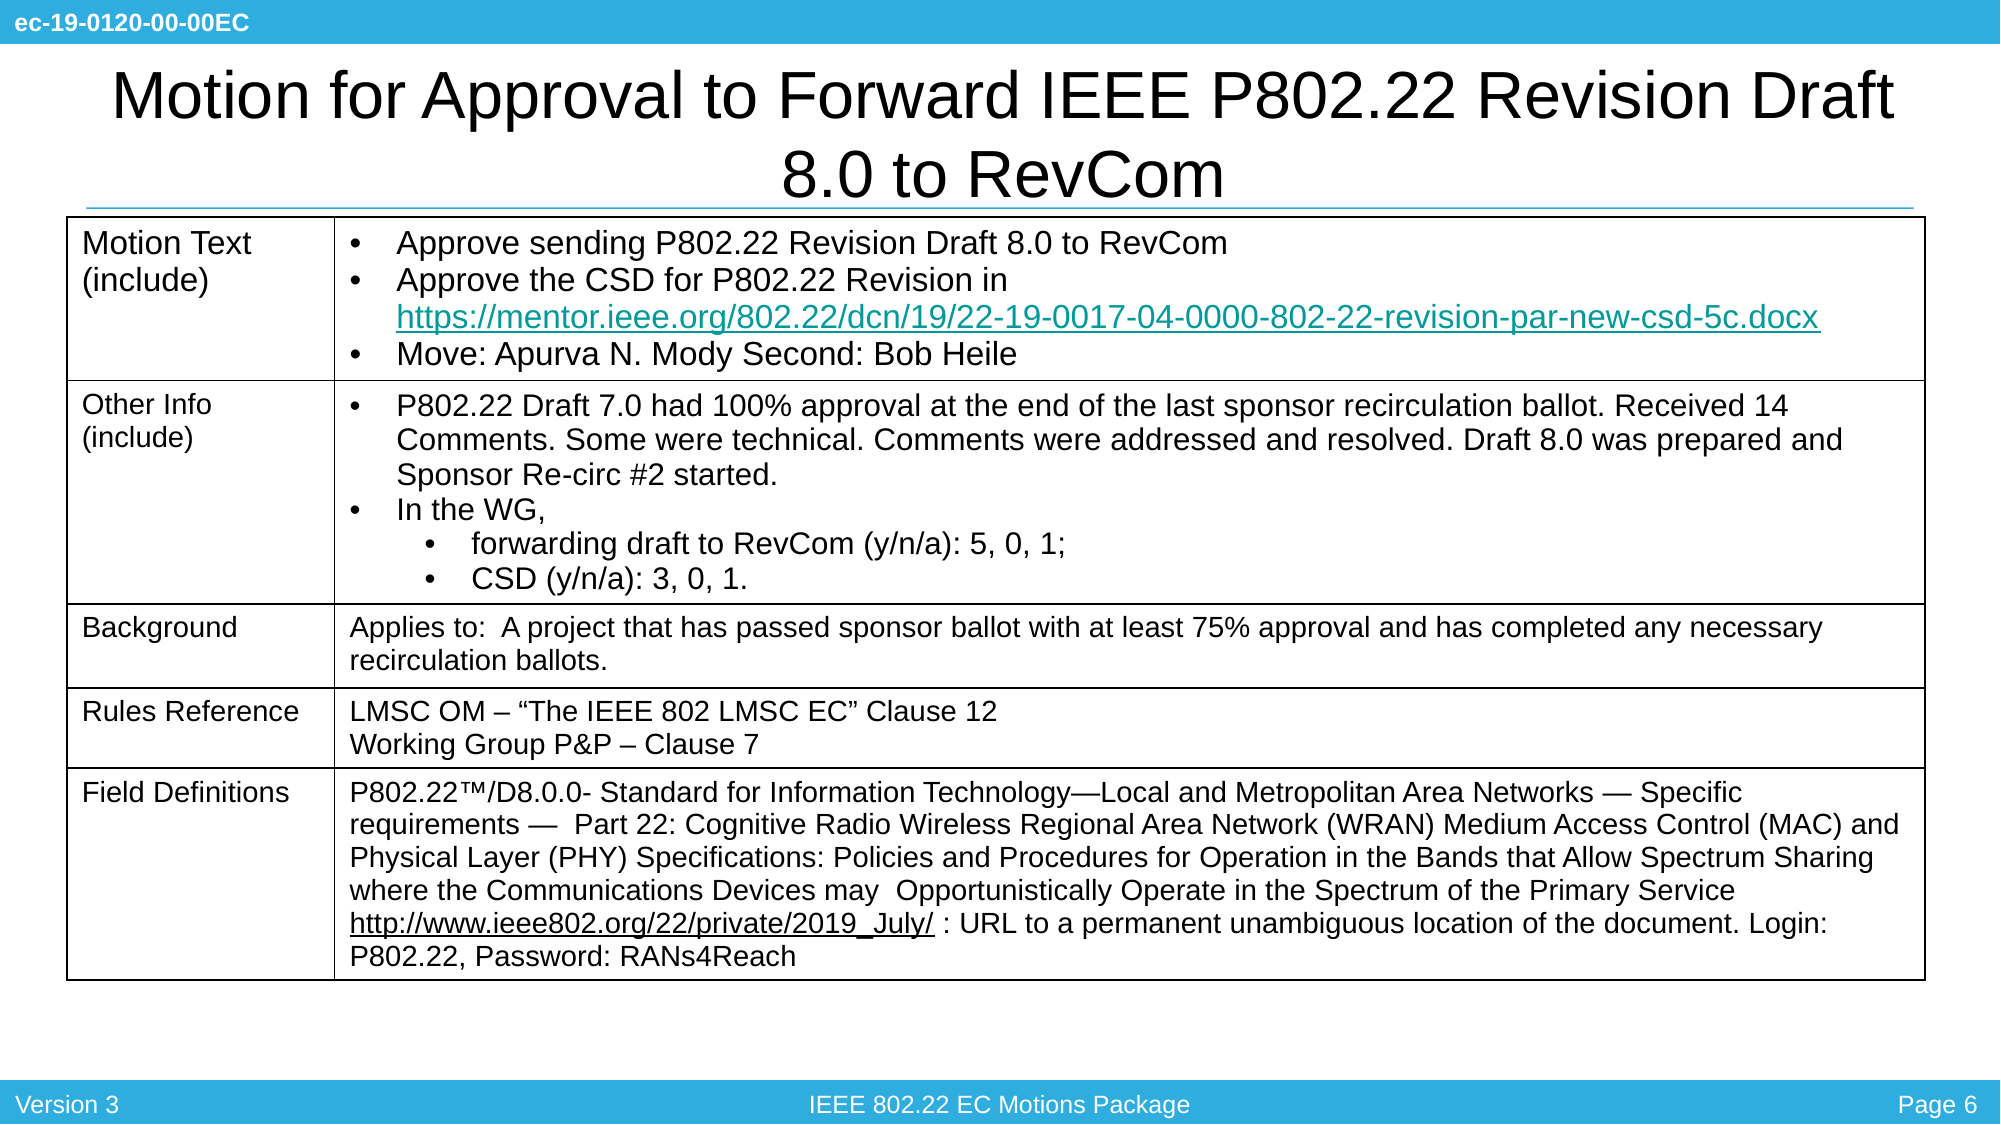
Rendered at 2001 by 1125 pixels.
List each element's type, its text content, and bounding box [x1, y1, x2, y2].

table_cell LMSC OM – “The IEEE 802 LMSC EC” Clause 12 Working Group P&P – Clause 7 [335, 689, 1924, 767]
table_cell Other Info (include) [68, 381, 334, 603]
table_cell P802.22 Draft 7.0 had 100% approval at the end of the last sponsor recirculation ballot. Received 14 Comments. Some were technical. Comments were addressed and resolved. Draft 8.0 was prepared and Sponsor Re-circ #2 started. In the WG, forwarding draft to RevCom (y/n/a): 5, 0, 1; CSD (y/n/a): 3, 0, 1. [335, 381, 1924, 603]
table_cell P802.22™/D8.0.0- Standard for Information Technology—Local and Metropolitan Area Networks — Specific requirements — Part 22: Cognitive Radio Wireless Regional Area Network (WRAN) Medium Access Control (MAC) and Physical Layer (PHY) Specifications: Policies and Procedures for Operation in the Bands that Allow Spectrum Sharing where the Communications Devices may Opportunistically Operate in the Spectrum of the Primary Service http://www.ieee802.org/22/private/2019_July/ : URL to a permanent unambiguous location of the document. Login: P802.22, Password: RANs4Reach [335, 769, 1924, 979]
table_header Motion Text (include) [68, 218, 334, 380]
table_cell Background [68, 605, 334, 687]
table_cell Applies to: A project that has passed sponsor ballot with at least 75% approval and has completed any necessary recirculation ballots. [335, 605, 1924, 687]
table_cell Rules Reference [68, 689, 334, 767]
table_header Approve sending P802.22 Revision Draft 8.0 to RevCom Approve the CSD for P802.22 Revision in https://mentor.ieee.org/802.22/dcn/19/22-19-0017-04-0000-802-22-revision-par-new-csd-5c.docx Move: Apurva N. Mody Second: Bob Heile [335, 218, 1924, 380]
table_cell Field Definitions [68, 769, 334, 979]
title Motion for Approval to Forward IEEE P802.22 Revision Draft 8.0 to RevCom [74, 66, 1934, 197]
